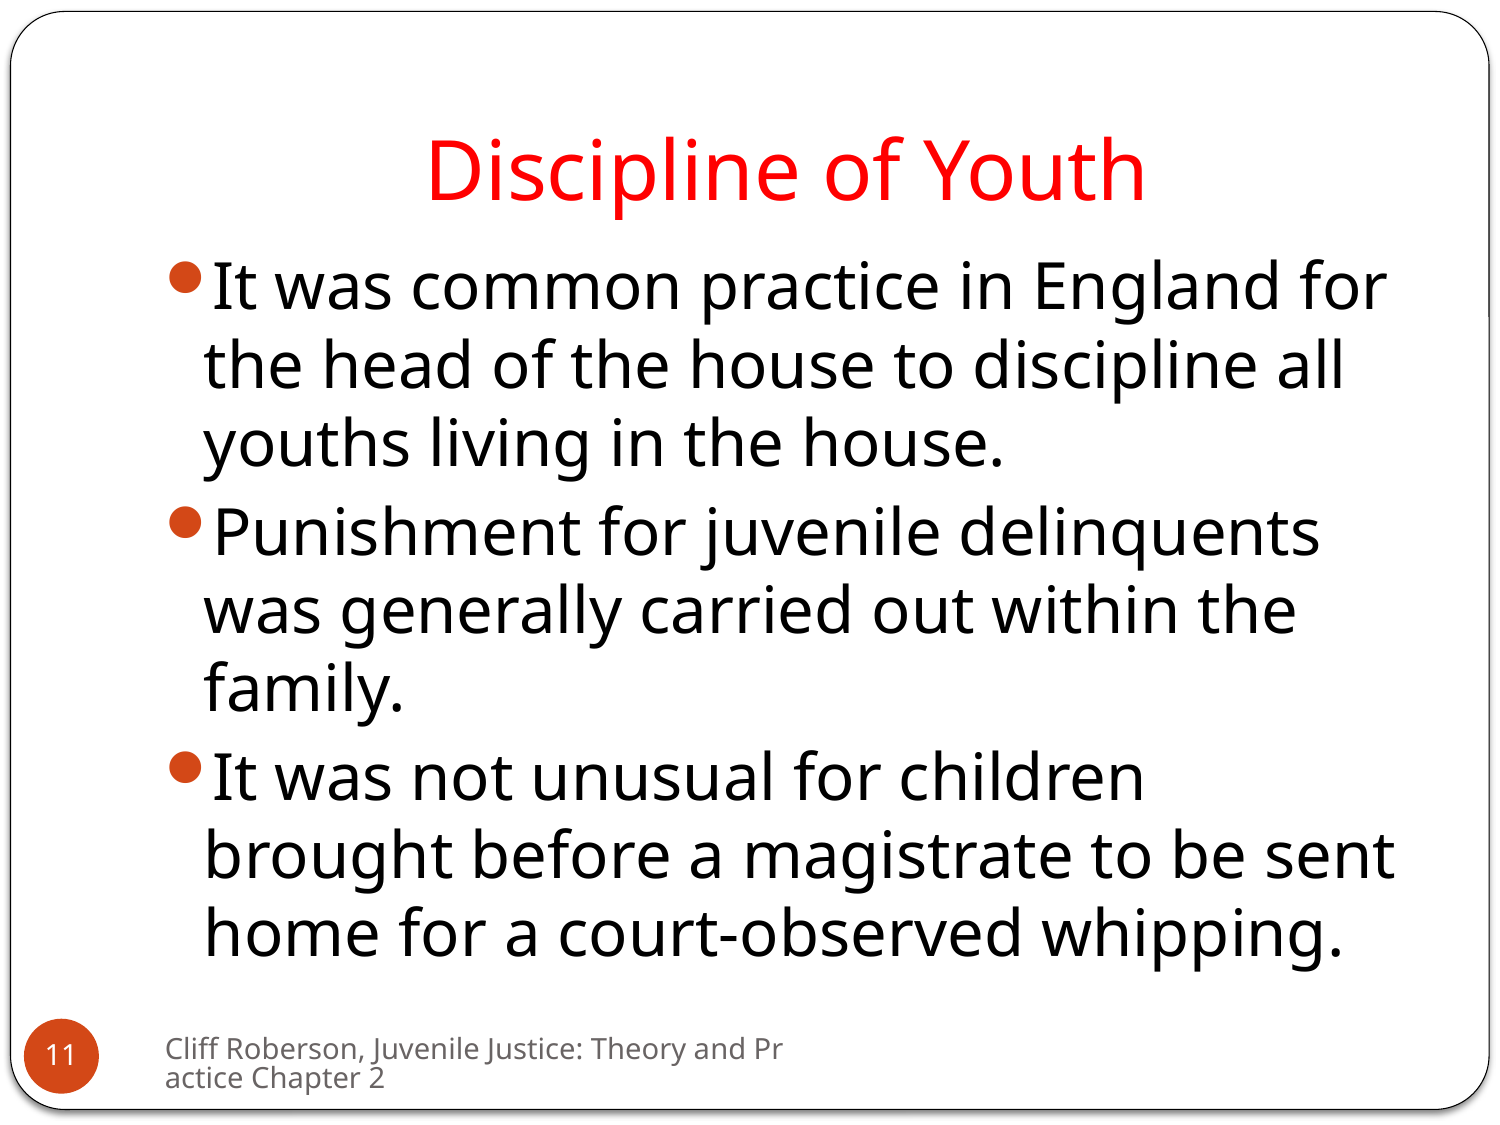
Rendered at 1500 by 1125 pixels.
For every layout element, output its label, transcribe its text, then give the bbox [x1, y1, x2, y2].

list It was common practice in England for the head of the house to discipline all youths living in the house. Punishment for juvenile delinquents was generally carried out within the family. It was not unusual for children brought before a magistrate to be sent home for a court-observed whipping. [150, 237, 1425, 988]
title Discipline of Youth [150, 45, 1425, 233]
footer Cliff Roberson, Juvenile Justice: Theory and Practice Chapter 2 [150, 1012, 800, 1088]
slide_number 11 [23, 1018, 99, 1094]
